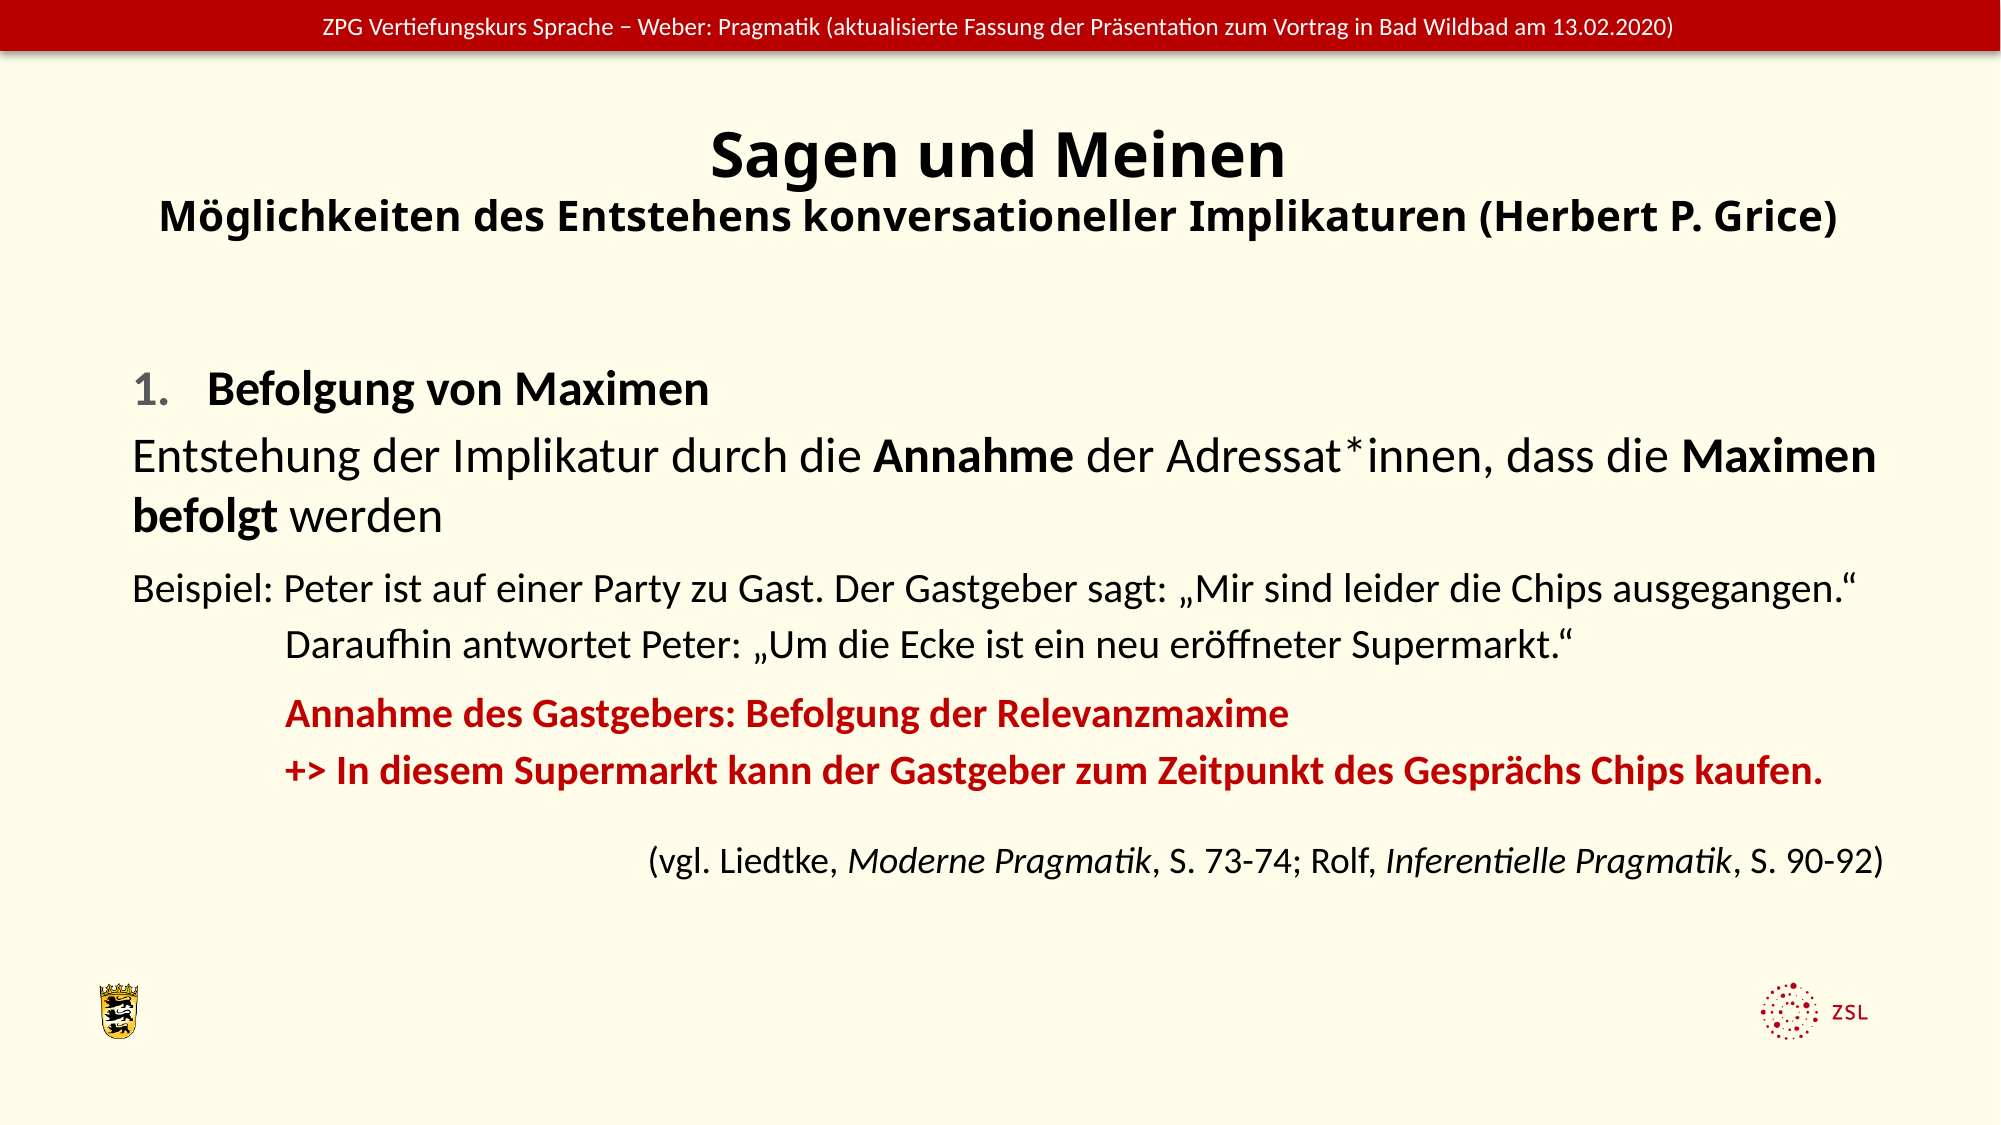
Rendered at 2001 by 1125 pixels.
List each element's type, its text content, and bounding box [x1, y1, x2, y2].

title Sagen und Meinen Möglichkeiten des Entstehens konversationeller Implikaturen (Herbert P. Grice) [99, 90, 1900, 265]
picture [1746, 968, 1882, 1054]
list Befolgung von Maximen Entstehung der Implikatur durch die Annahme der Adressat*innen, dass die Maximen befolgt werden Beispiel: Peter ist auf einer Party zu Gast. Der Gastgeber sagt: „Mir sind leider die Chips ausgegangen.“ Daraufhin antwortet Peter: „Um die Ecke ist ein neu eröffneter Supermarkt.“ Annahme des Gastgebers: Befolgung der Relevanzmaxime +> In diesem Supermarkt kann der Gastgeber zum Zeitpunkt des Gesprächs Chips kaufen. (vgl. Liedtke, Moderne Pragmatik, S. 73-74; Rolf, Inferentielle Pragmatik, S. 90-92) [99, 348, 1900, 929]
picture [98, 981, 140, 1041]
